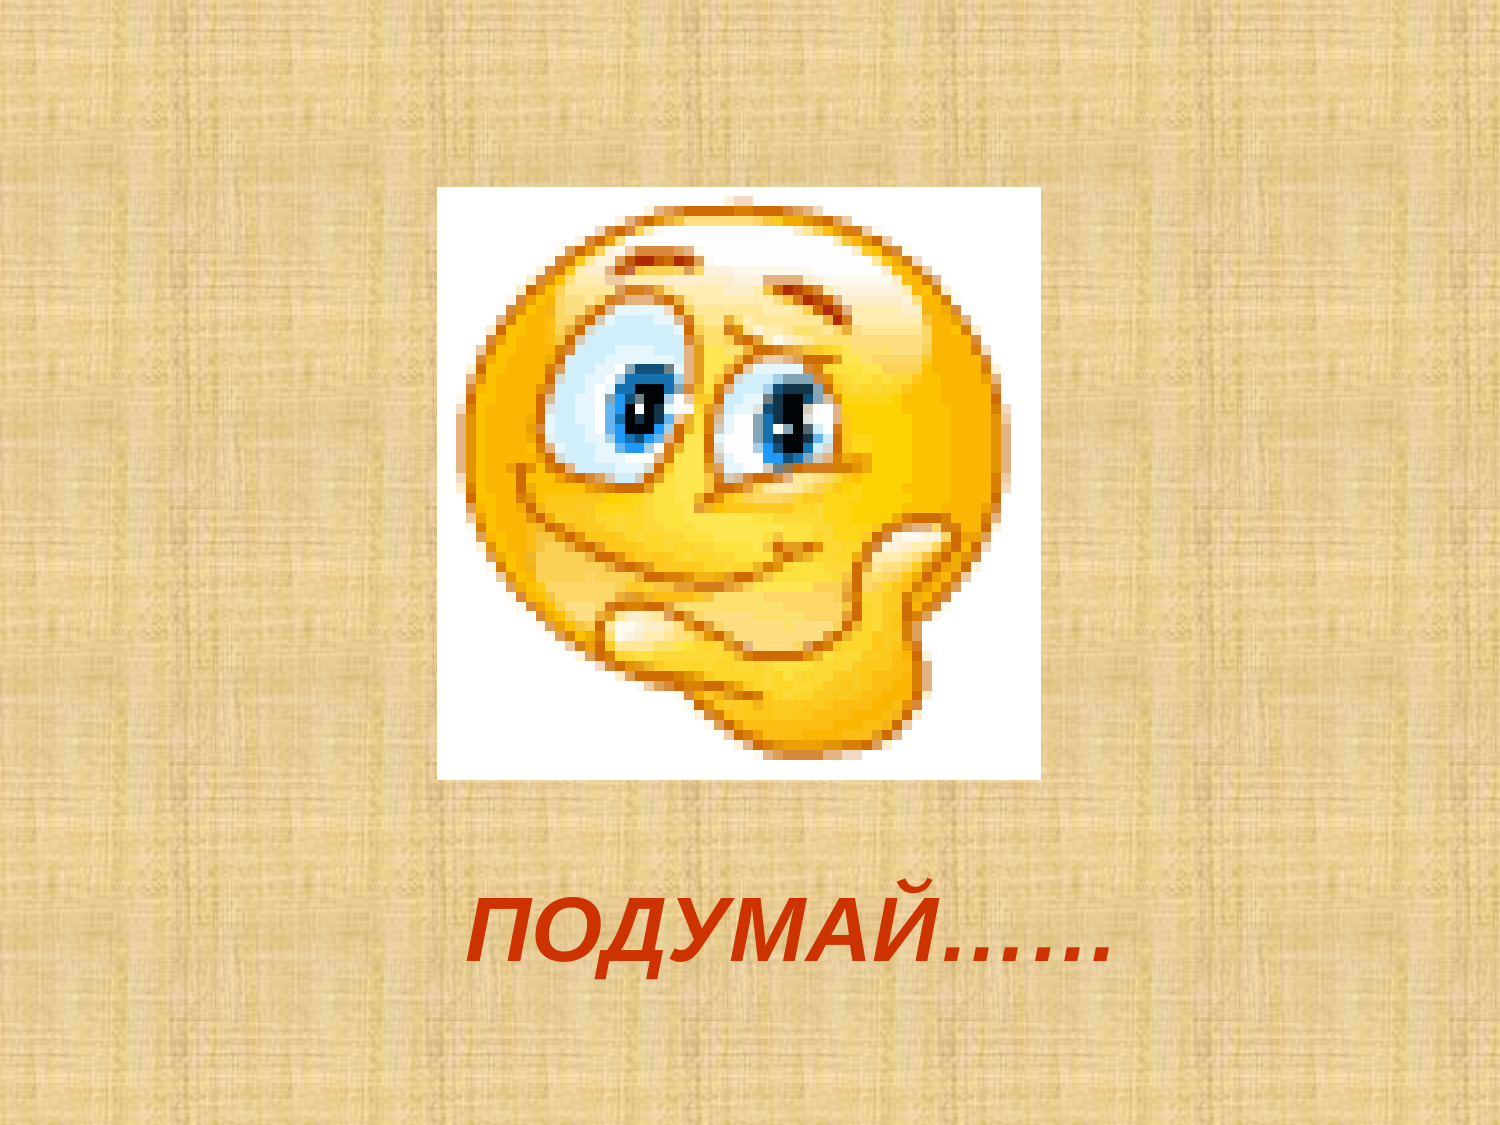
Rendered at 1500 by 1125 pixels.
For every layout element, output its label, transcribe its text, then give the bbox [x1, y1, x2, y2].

text_box ПОДУМАЙ…… [437, 862, 1150, 988]
picture [0, 0, 1500, 1125]
